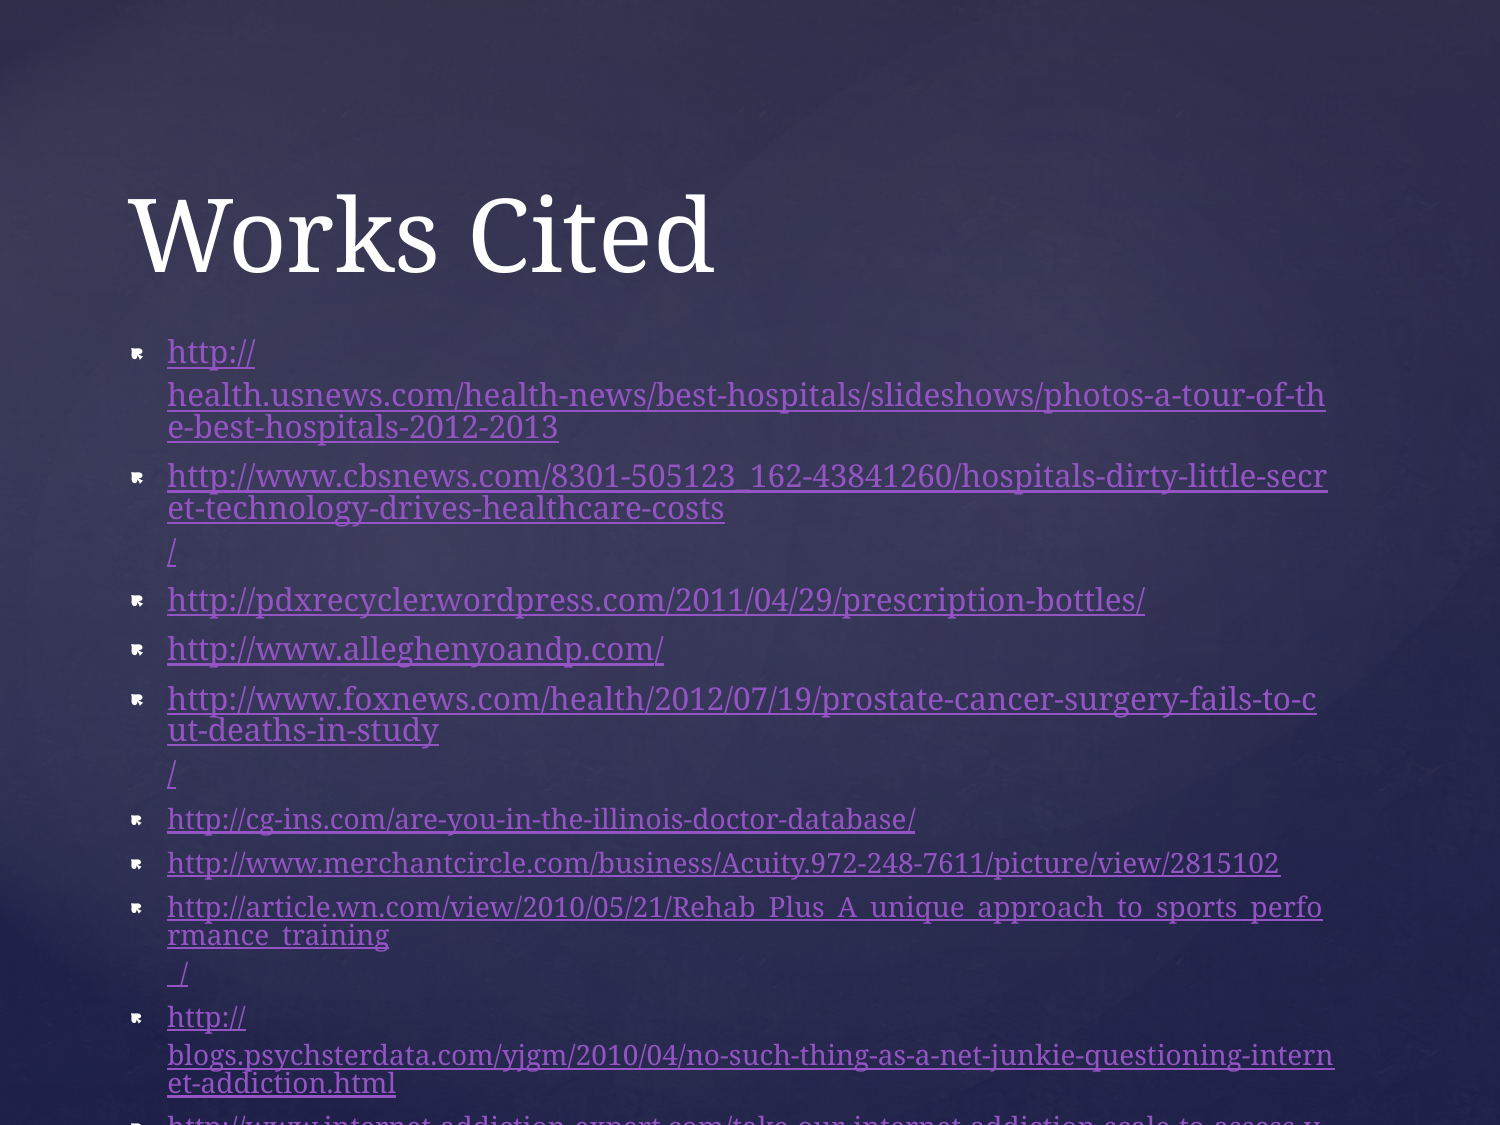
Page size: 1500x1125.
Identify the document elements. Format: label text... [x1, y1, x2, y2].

title Works Cited [112, 112, 1350, 300]
list http://health.usnews.com/health-news/best-hospitals/slideshows/photos-a-tour-of-the-best-hospitals-2012-2013 http://www.cbsnews.com/8301-505123_162-43841260/hospitals-dirty-little-secret-technology-drives-healthcare-costs/ http://pdxrecycler.wordpress.com/2011/04/29/prescription-bottles/ http://www.alleghenyoandp.com/ http://www.foxnews.com/health/2012/07/19/prostate-cancer-surgery-fails-to-cut-deaths-in-study/ http://cg-ins.com/are-you-in-the-illinois-doctor-database/ http://www.merchantcircle.com/business/Acuity.972-248-7611/picture/view/2815102 http://article.wn.com/view/2010/05/21/Rehab_Plus_A_unique_approach_to_sports_performance_training_/ http://blogs.psychsterdata.com/yjgm/2010/04/no-such-thing-as-a-net-junkie-questioning-internet-addiction.html http://www.internet-addiction-expert.com/take-our-internet-addiction-scale-to-assess-your-risk/ [112, 324, 1350, 1050]
